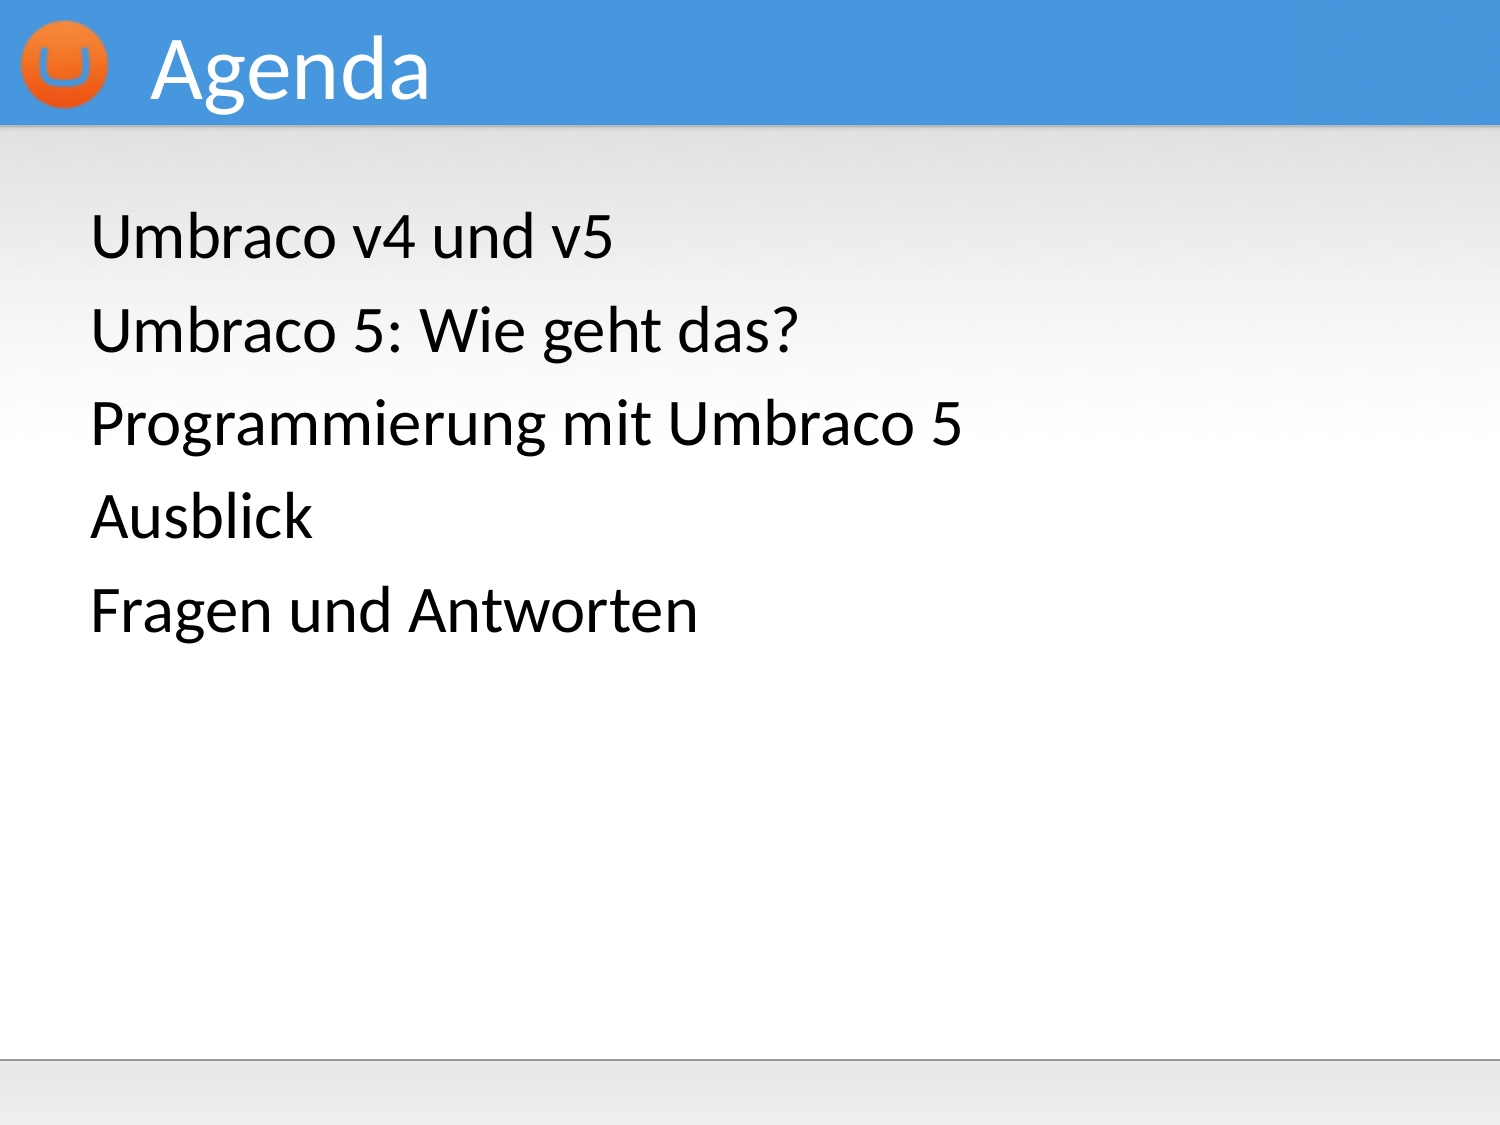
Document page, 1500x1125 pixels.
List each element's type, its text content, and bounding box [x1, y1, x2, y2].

picture [0, 0, 1500, 1125]
title Agenda [135, 0, 1500, 126]
list Umbraco v4 und v5 Umbraco 5: Wie geht das? Programmierung mit Umbraco 5 Ausblick Fragen und Antworten [75, 184, 1425, 1005]
